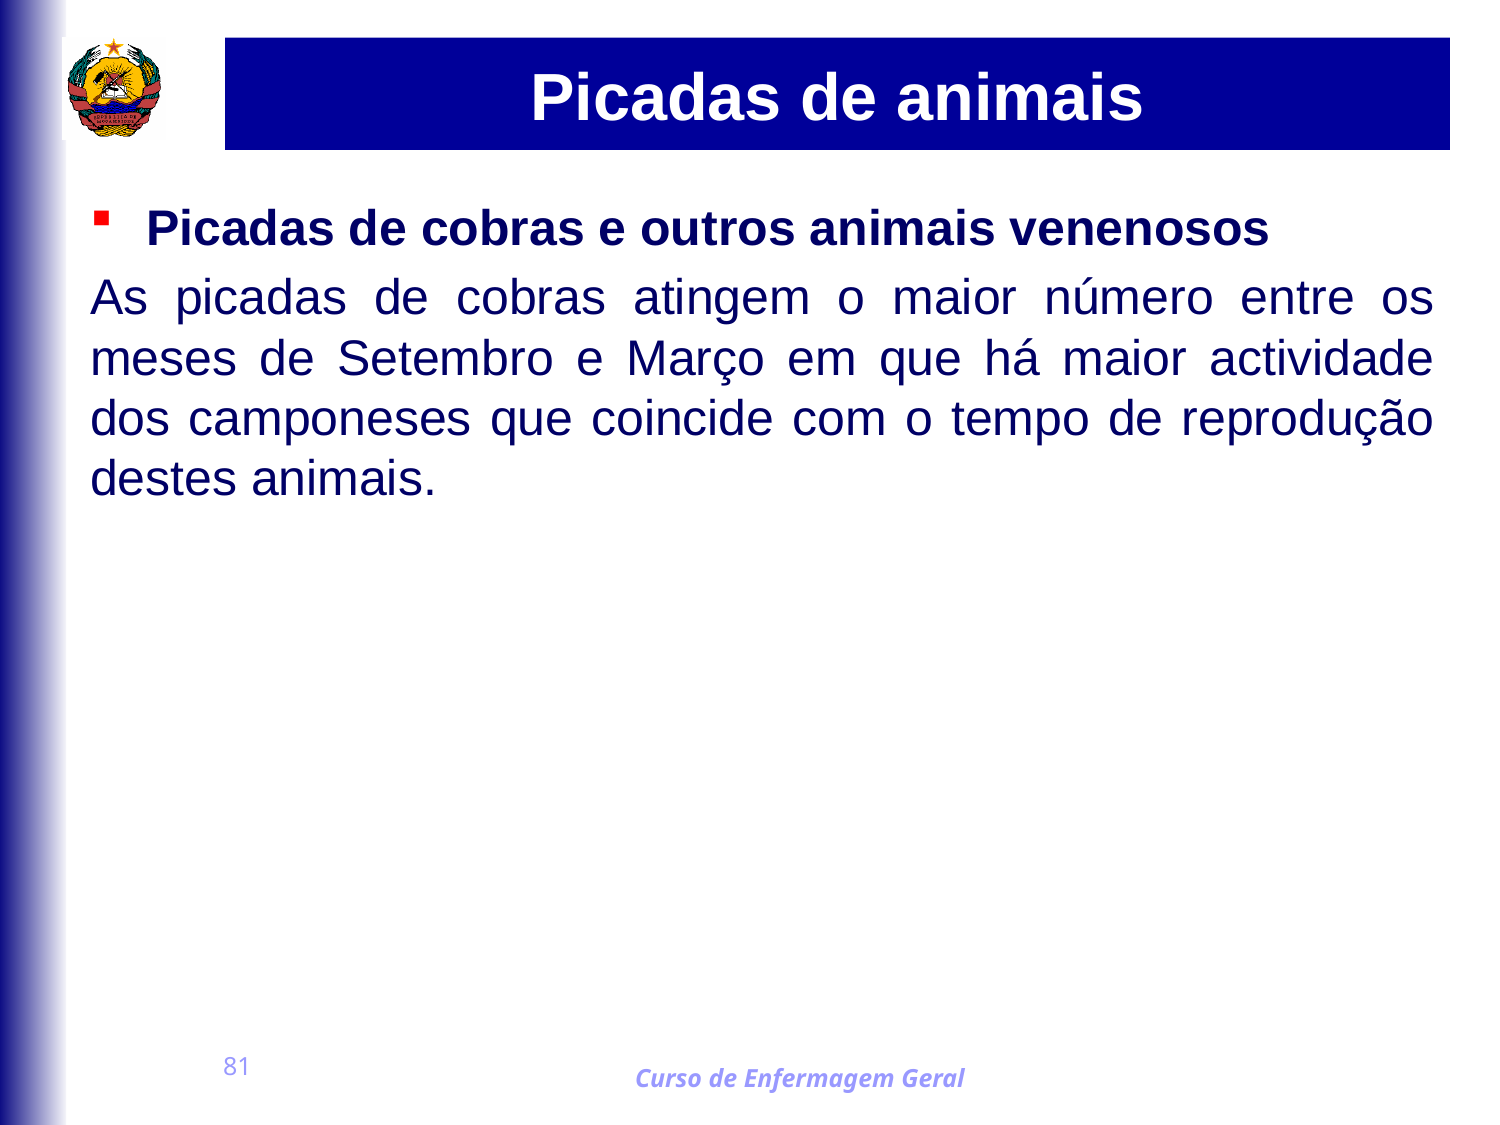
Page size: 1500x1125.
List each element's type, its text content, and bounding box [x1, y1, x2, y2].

footer Curso de Enfermagem Geral [499, 1049, 1101, 1101]
title Picadas de animais [224, 37, 1451, 151]
slide_number 81 [62, 1037, 413, 1098]
list Picadas de cobras e outros animais venenosos As picadas de cobras atingem o maior número entre os meses de Setembro e Março em que há maior actividade dos camponeses que coincide com o tempo de reprodução destes animais. [74, 187, 1451, 1013]
